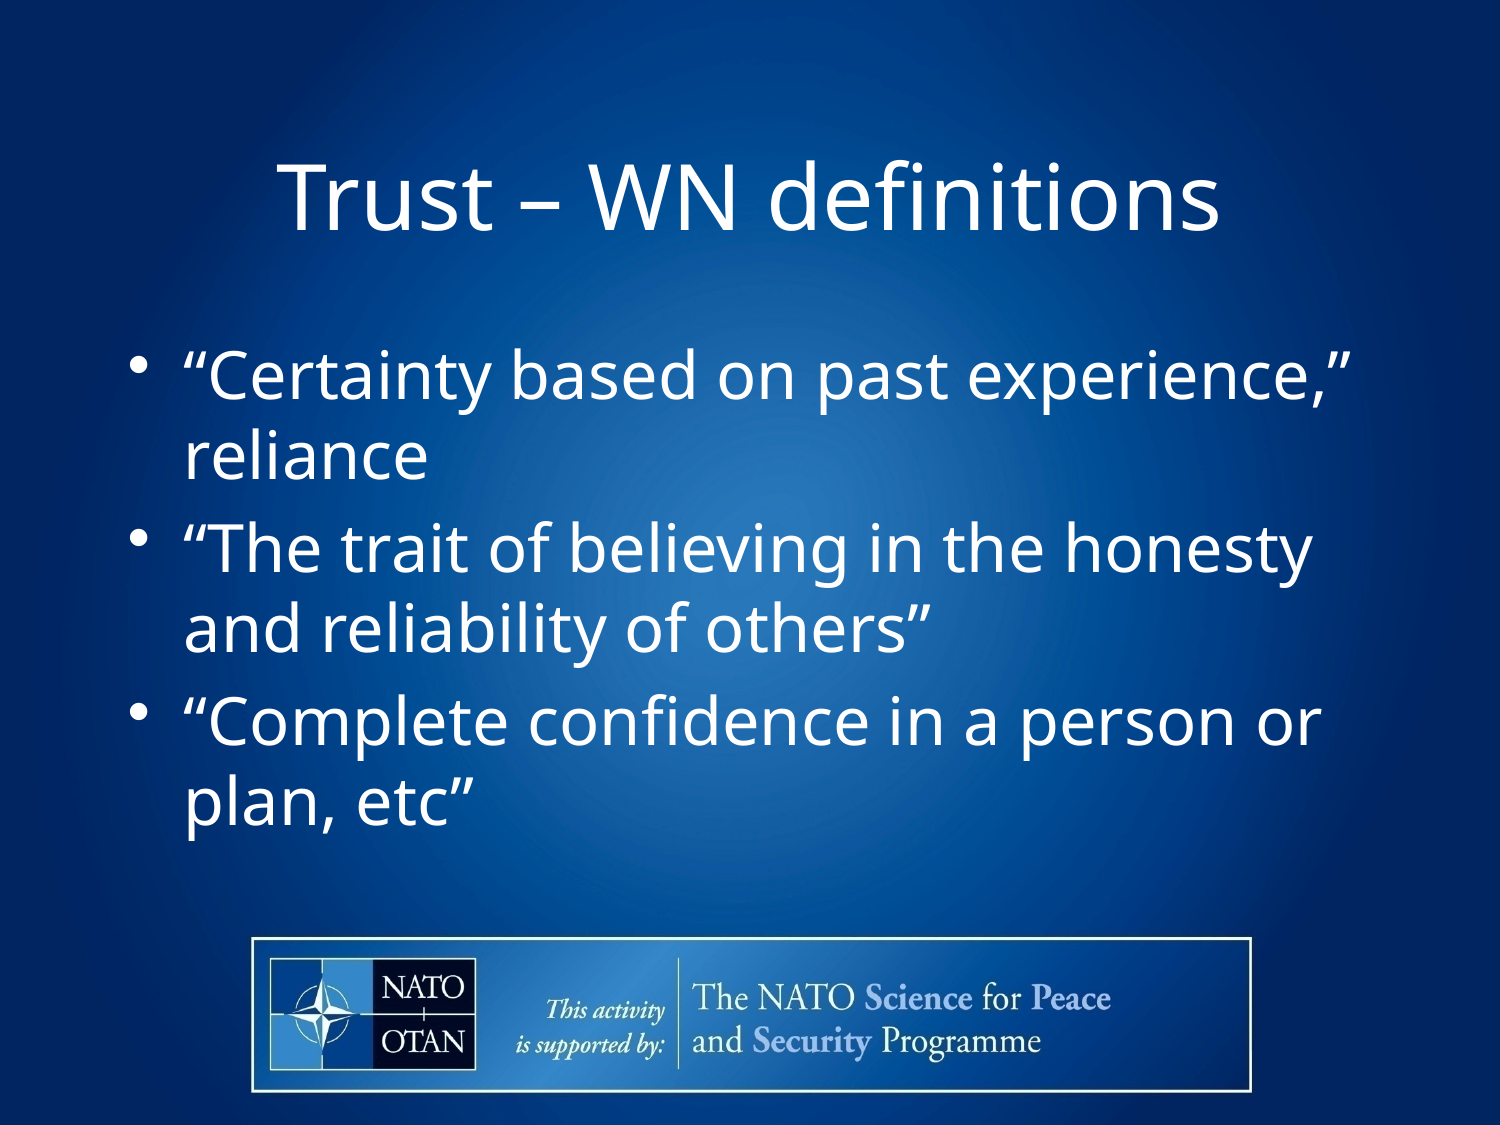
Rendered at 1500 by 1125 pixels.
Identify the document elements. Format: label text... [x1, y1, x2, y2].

title Trust – WN definitions [112, 99, 1388, 288]
list “Certainty based on past experience,” reliance “The trait of believing in the honesty and reliability of others” “Complete confidence in a person or plan, etc” [112, 324, 1388, 913]
picture [0, 0, 1500, 1125]
